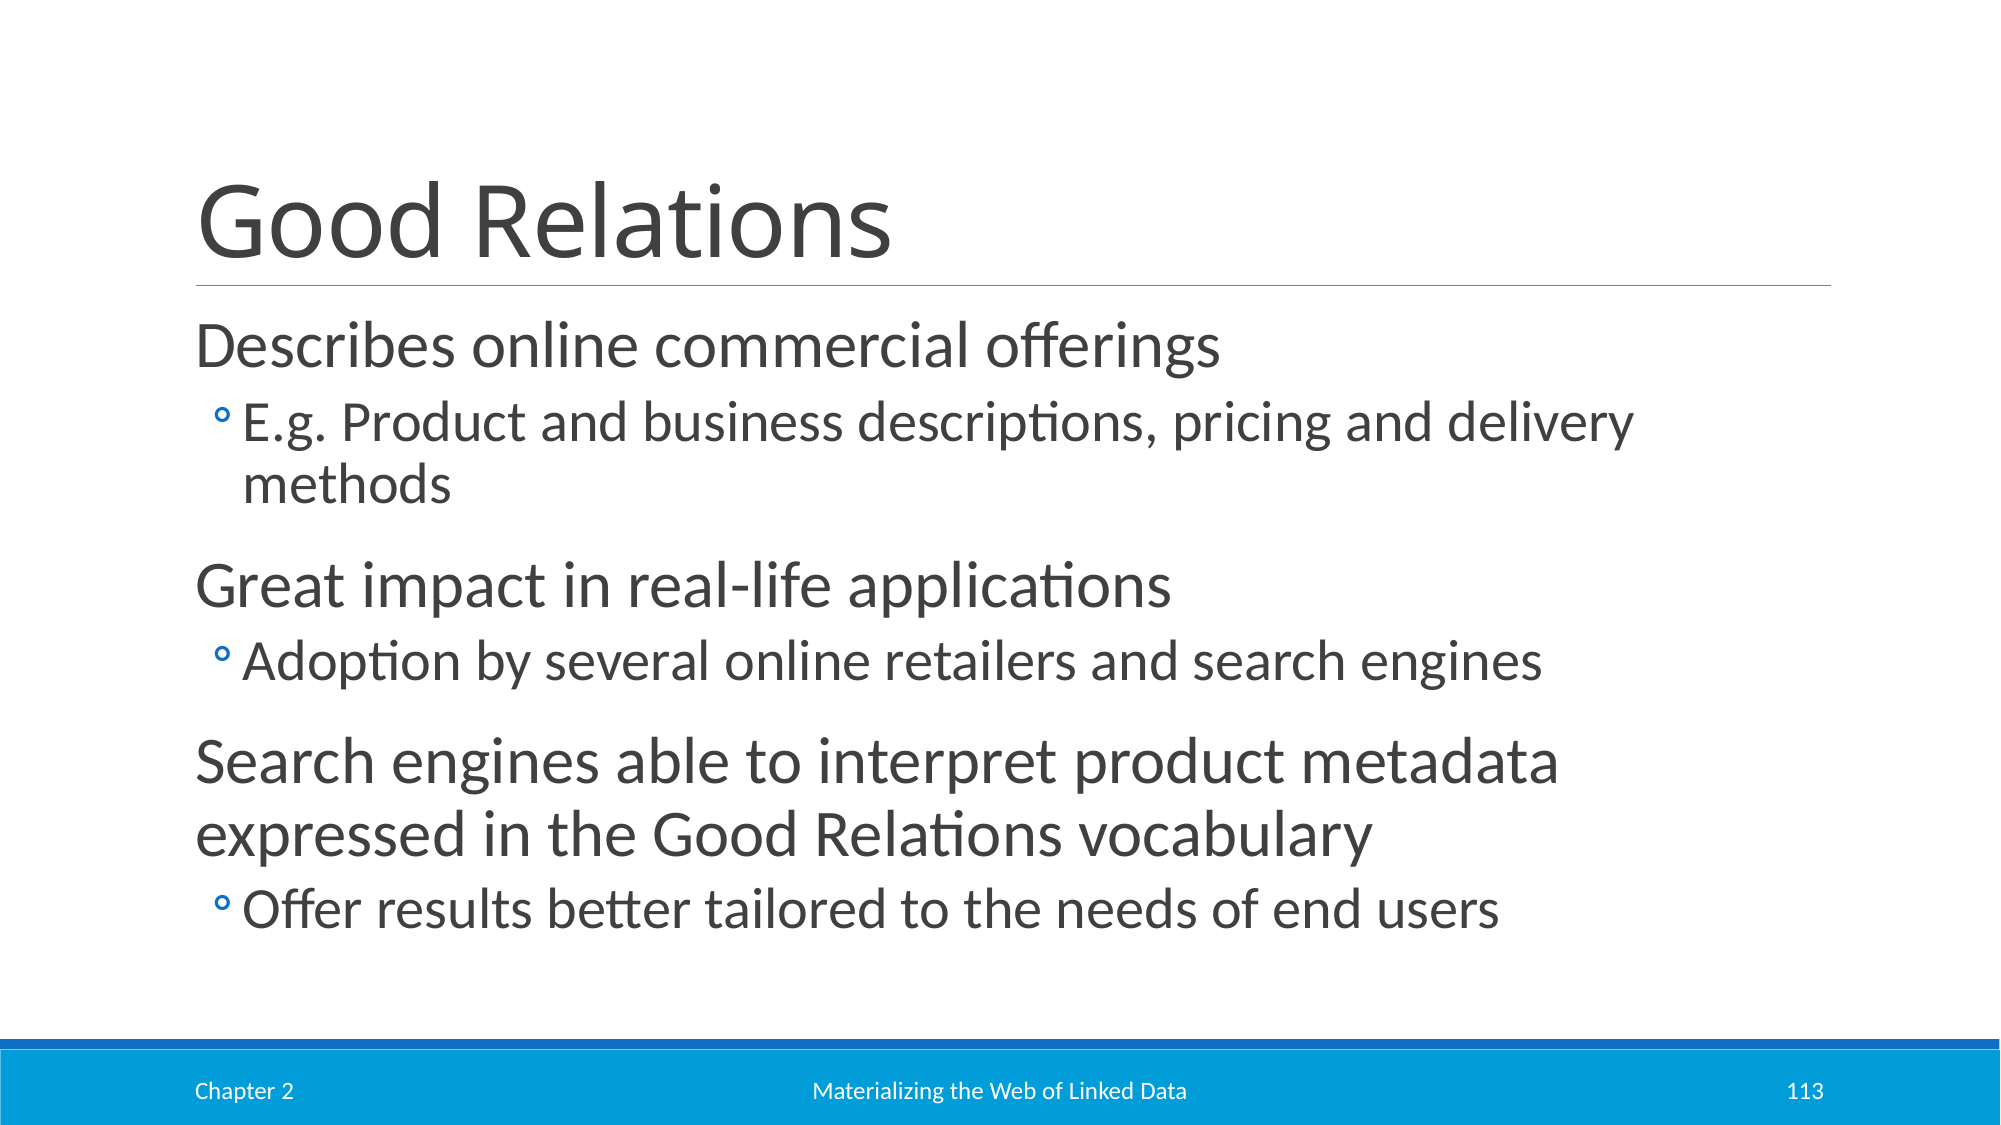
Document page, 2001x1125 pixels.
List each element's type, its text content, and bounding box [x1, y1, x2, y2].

list Describes online commercial offerings E.g. Product and business descriptions, pricing and delivery methods Great impact in real-life applications Adoption by several online retailers and search engines Search engines able to interpret product metadata expressed in the Good Relations vocabulary Offer results better tailored to the needs of end users [180, 302, 1830, 963]
slide_number Chapter 2 [180, 1059, 586, 1120]
slide_number 113 [1624, 1059, 1840, 1120]
title Good Relations [180, 47, 1830, 285]
footer Materializing the Web of Linked Data [604, 1059, 1396, 1120]
